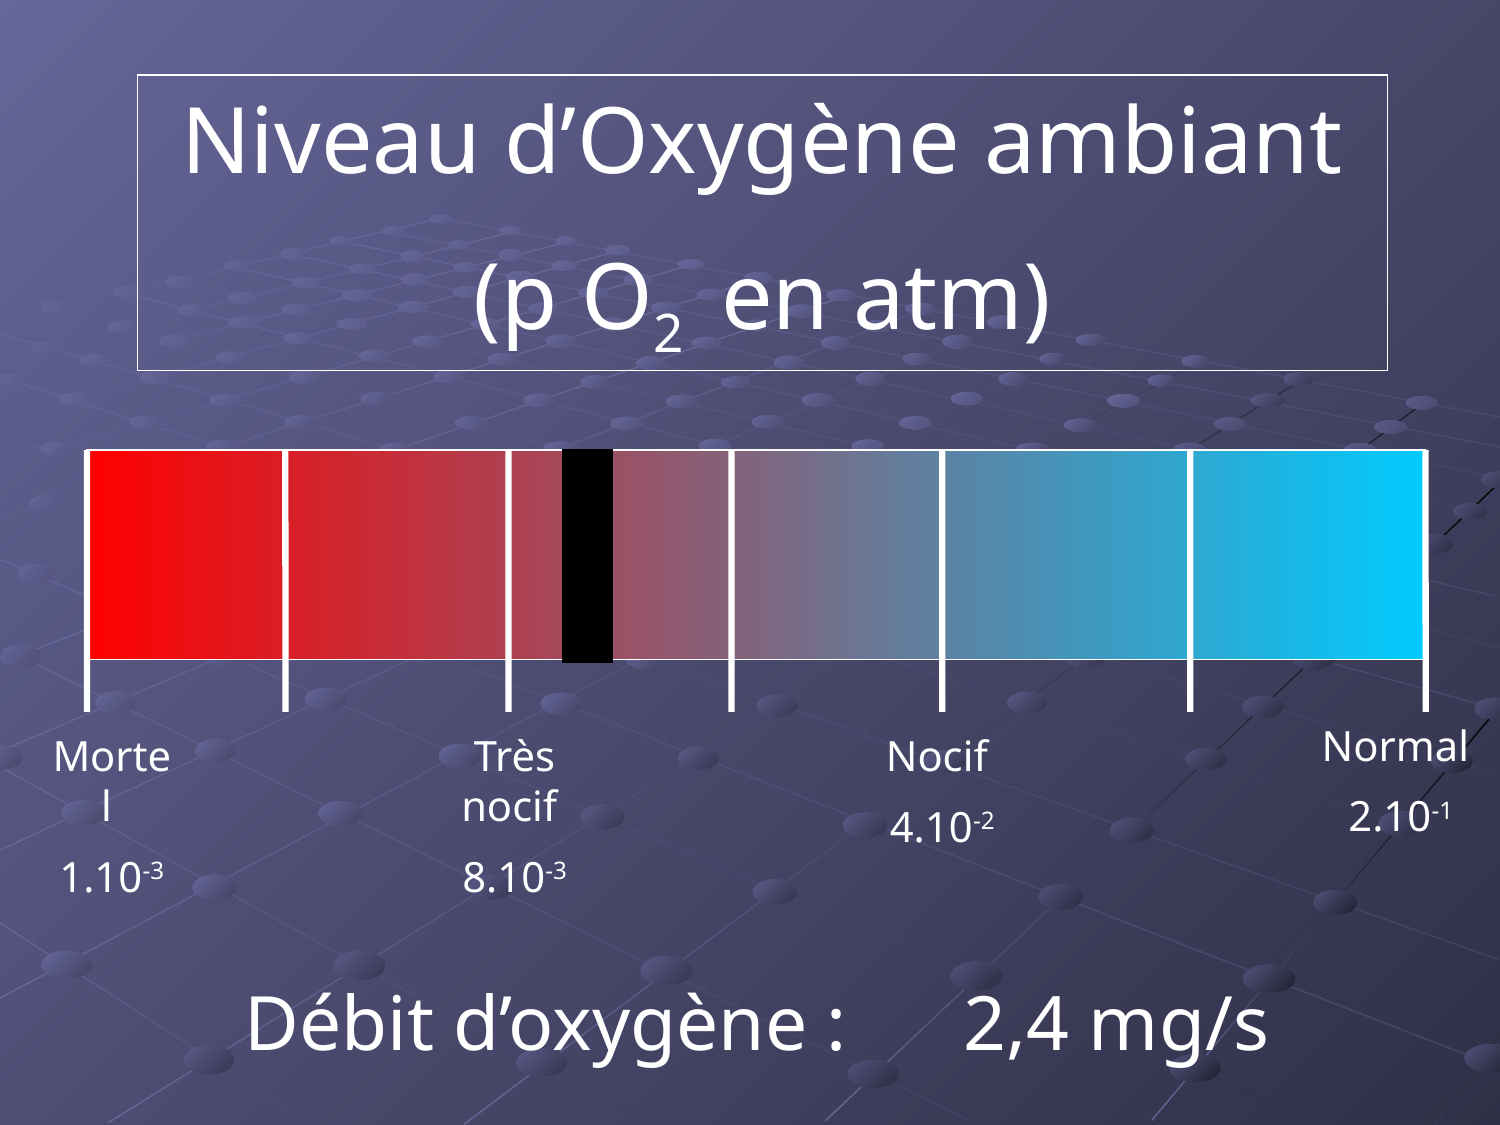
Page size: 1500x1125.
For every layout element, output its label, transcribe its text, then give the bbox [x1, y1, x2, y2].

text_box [37, 449, 1500, 913]
text_box Débit d’oxygène : 2,4 mg/s [162, 968, 1353, 1074]
text_box Niveau d’Oxygène ambiant (p O2 en atm) [137, 75, 1388, 371]
